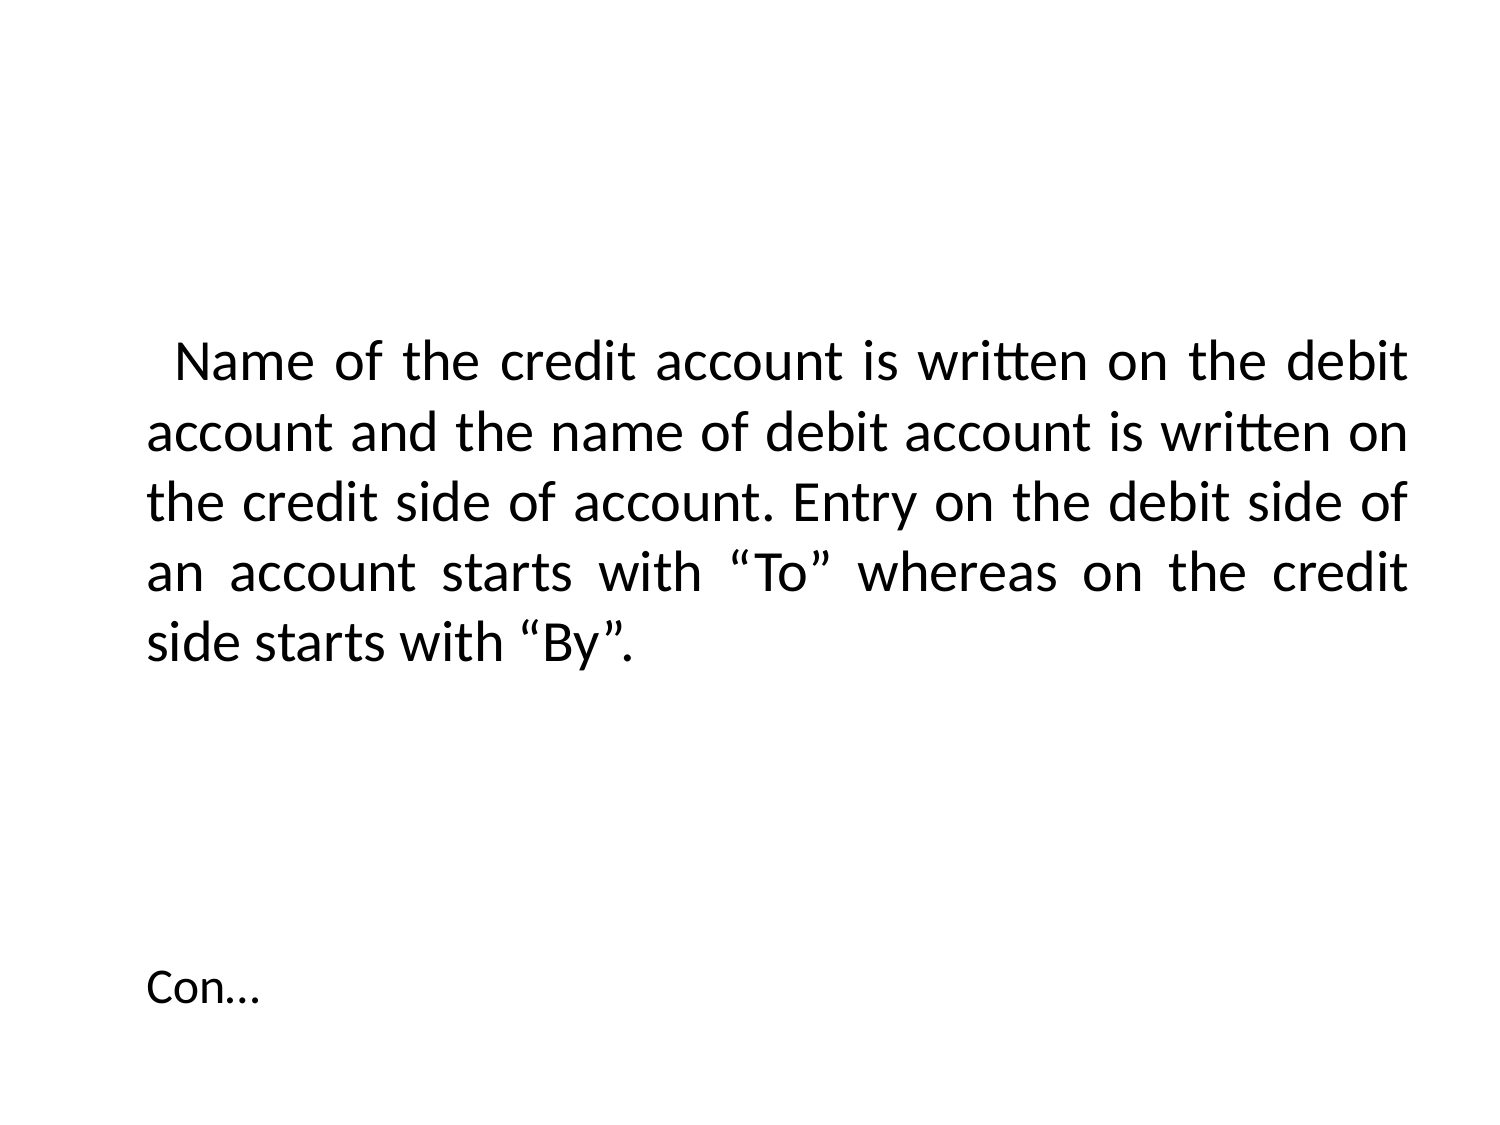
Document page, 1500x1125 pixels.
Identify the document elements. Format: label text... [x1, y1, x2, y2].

list Name of the credit account is written on the debit account and the name of debit account is written on the credit side of account. Entry on the debit side of an account starts with “To” whereas on the credit side starts with “By”. Con… [75, 212, 1425, 1025]
